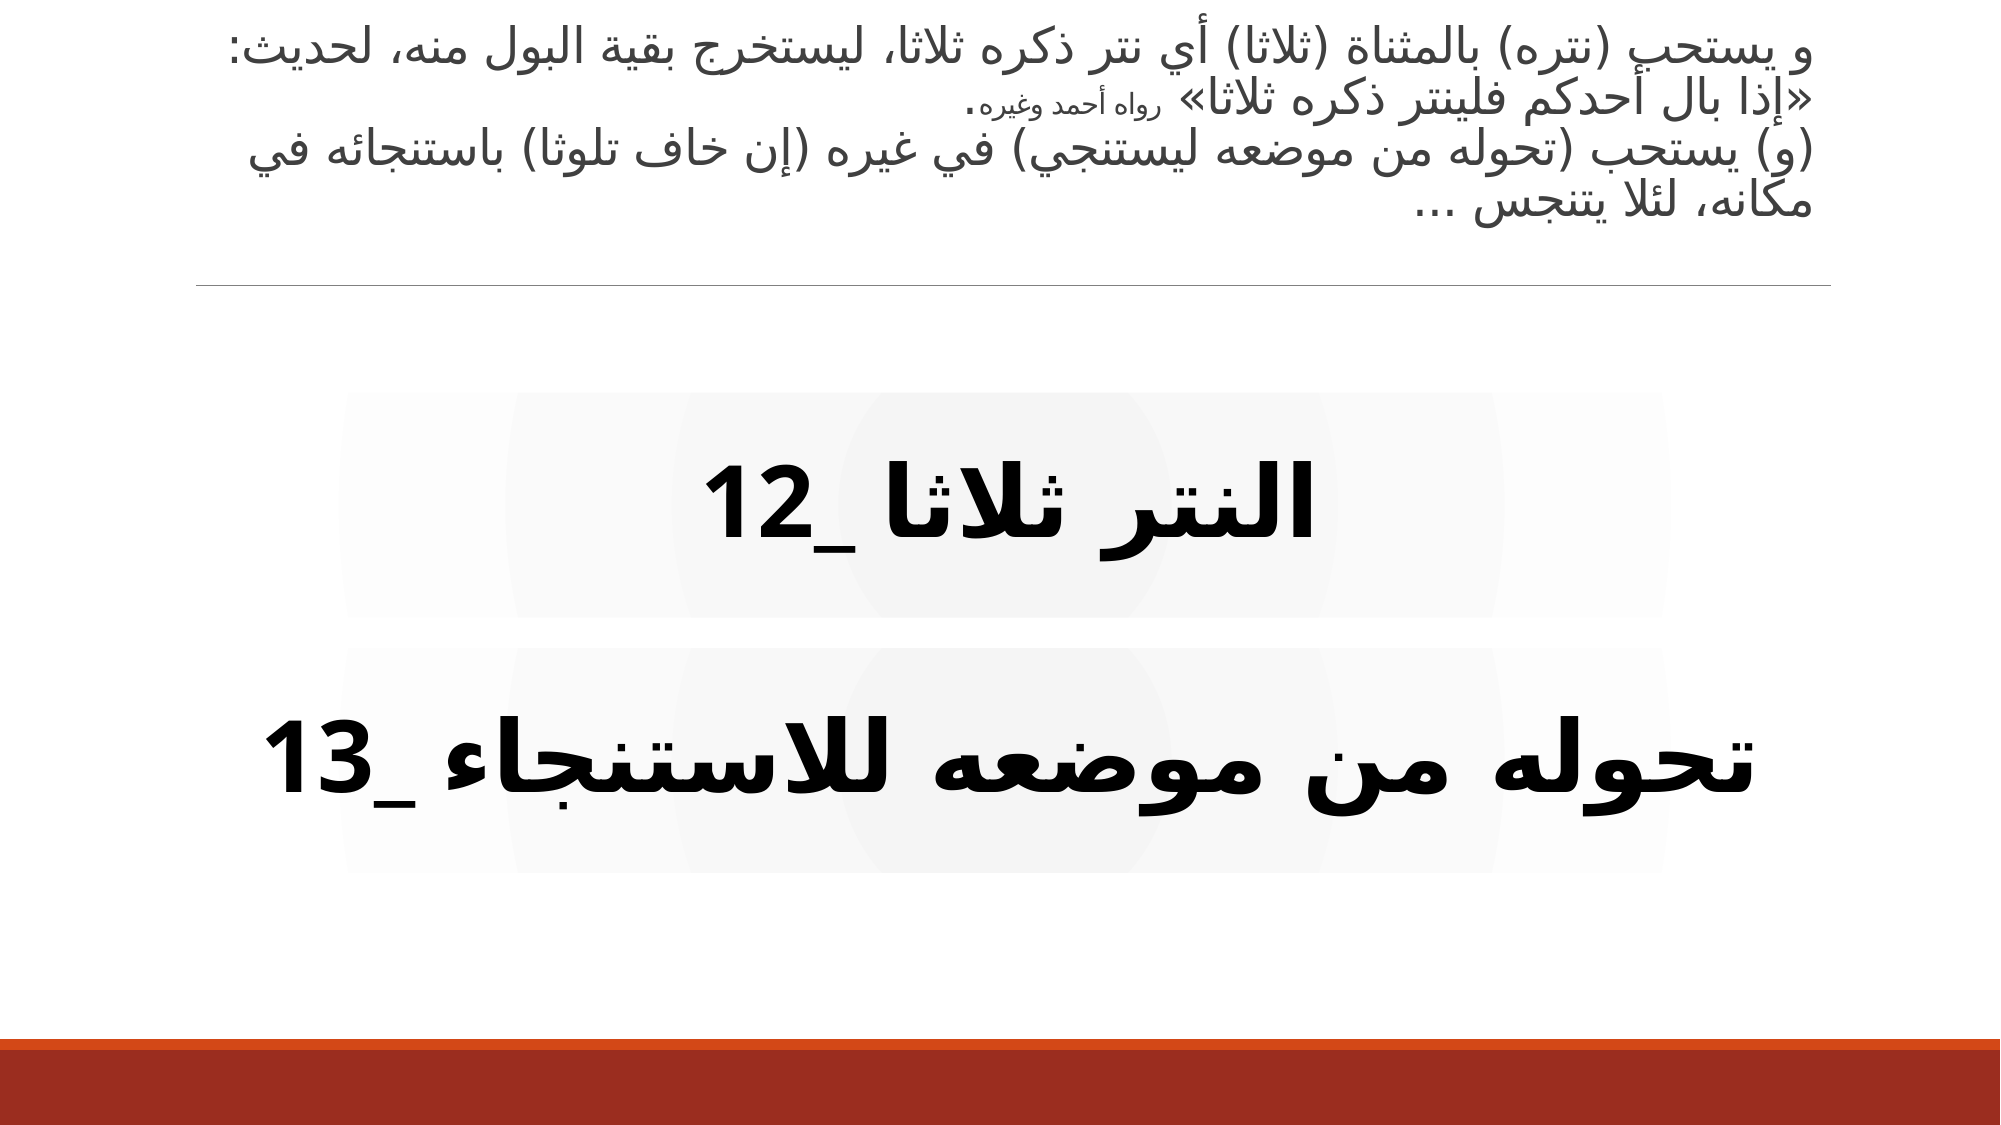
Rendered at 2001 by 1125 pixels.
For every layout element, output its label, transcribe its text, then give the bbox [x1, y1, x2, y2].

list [179, 302, 1831, 964]
title و يستحب (نتره) بالمثناة (ثلاثا) أي نتر ذكره ثلاثا، ليستخرج بقية البول منه، لحديث: «إذا بال أحدكم فلينتر ذكره ثلاثا» رواه أحمد وغيره. (و) يستحب (تحوله من موضعه ليستنجي) في غيره (إن خاف تلوثا) باستنجائه في مكانه، لئلا يتنجس ... [180, 47, 1830, 285]
